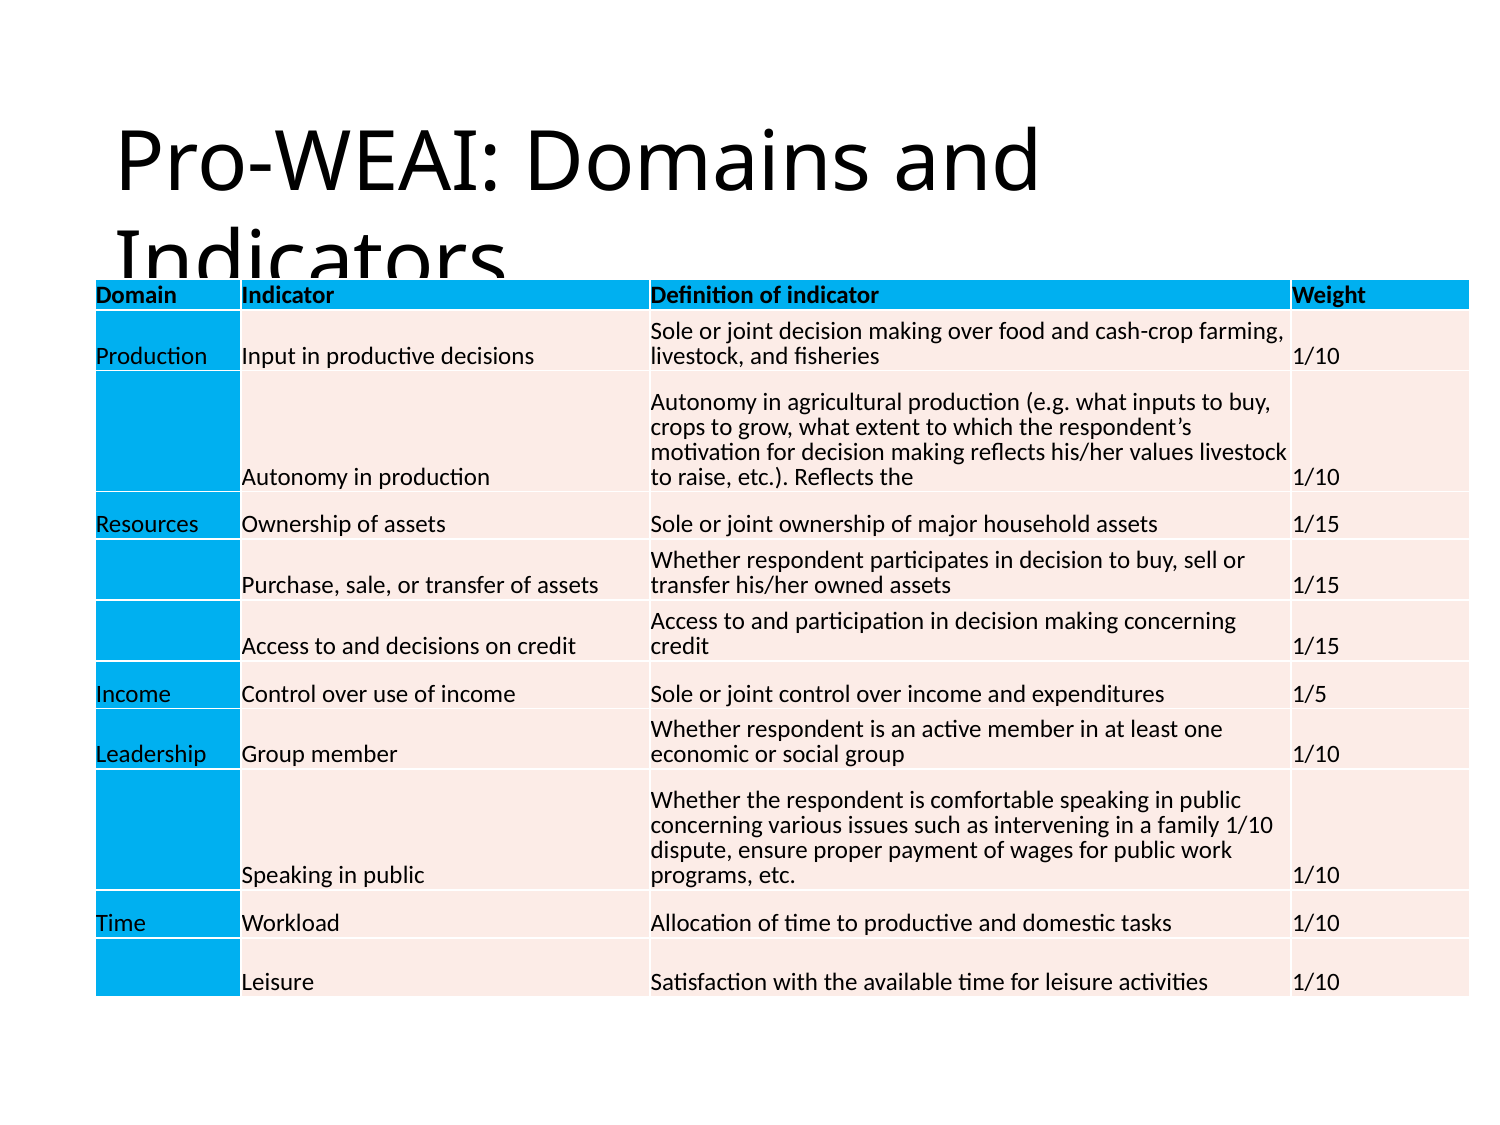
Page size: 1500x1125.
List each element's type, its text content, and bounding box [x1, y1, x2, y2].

table_cell Access to and decisions on credit [242, 601, 649, 660]
table_cell Group member [242, 709, 649, 768]
table_cell 1/10 [1292, 371, 1469, 491]
table_cell Allocation of time to productive and domestic tasks [651, 891, 1290, 937]
table_cell Autonomy in agricultural production (e.g. what inputs to buy, crops to grow, what extent to which the respondent’s motivation for decision making reflects his/her values livestock to raise, etc.). Reflects the [651, 371, 1290, 491]
table_cell 1/10 [1292, 891, 1469, 937]
table_cell Time [96, 891, 240, 937]
table_cell Access to and participation in decision making concerning credit [651, 601, 1290, 660]
table_cell Control over use of income [242, 662, 649, 708]
table_cell 1/5 [1292, 662, 1469, 708]
table_cell 1/15 [1292, 540, 1469, 599]
table_cell [96, 371, 240, 491]
table_cell Sole or joint control over income and expenditures [651, 662, 1290, 708]
table_header Indicator [242, 280, 649, 309]
table_cell 1/10 [1292, 709, 1469, 768]
table_cell 1/10 [1292, 311, 1469, 370]
table_cell [96, 770, 240, 889]
table_cell [96, 540, 240, 599]
table_cell Income [96, 662, 240, 708]
table_cell 1/10 [1292, 770, 1469, 889]
table_cell Sole or joint ownership of major household assets [651, 492, 1290, 538]
table_cell Workload [242, 891, 649, 937]
text_box Pro-WEAI: Domains and Indicators [99, 99, 1341, 278]
table_cell Sole or joint decision making over food and cash-crop farming, livestock, and fisheries [651, 311, 1290, 370]
table_cell Resources [96, 492, 240, 538]
table_cell Autonomy in production [242, 371, 649, 491]
table_cell [96, 601, 240, 660]
table_header Definition of indicator [651, 280, 1290, 309]
table_cell Speaking in public [242, 770, 649, 889]
table_cell Ownership of assets [242, 492, 649, 538]
table_cell Leisure [242, 939, 649, 996]
table_cell Whether respondent participates in decision to buy, sell or transfer his/her owned assets [651, 540, 1290, 599]
table_cell Whether the respondent is comfortable speaking in public concerning various issues such as intervening in a family 1/10 dispute, ensure proper payment of wages for public work programs, etc. [651, 770, 1290, 889]
table_cell Leadership [96, 709, 240, 768]
table_cell 1/10 [1292, 939, 1469, 996]
table_cell 1/15 [1292, 601, 1469, 660]
table_cell Satisfaction with the available time for leisure activities [651, 939, 1290, 996]
table_cell Whether respondent is an active member in at least one economic or social group [651, 709, 1290, 768]
table_cell Production [96, 311, 240, 370]
table_cell Purchase, sale, or transfer of assets [242, 540, 649, 599]
table_header Weight [1292, 280, 1469, 309]
table_cell Input in productive decisions [242, 311, 649, 370]
table_header Domain [96, 280, 240, 309]
table_cell 1/15 [1292, 492, 1469, 538]
table_cell [96, 939, 240, 996]
